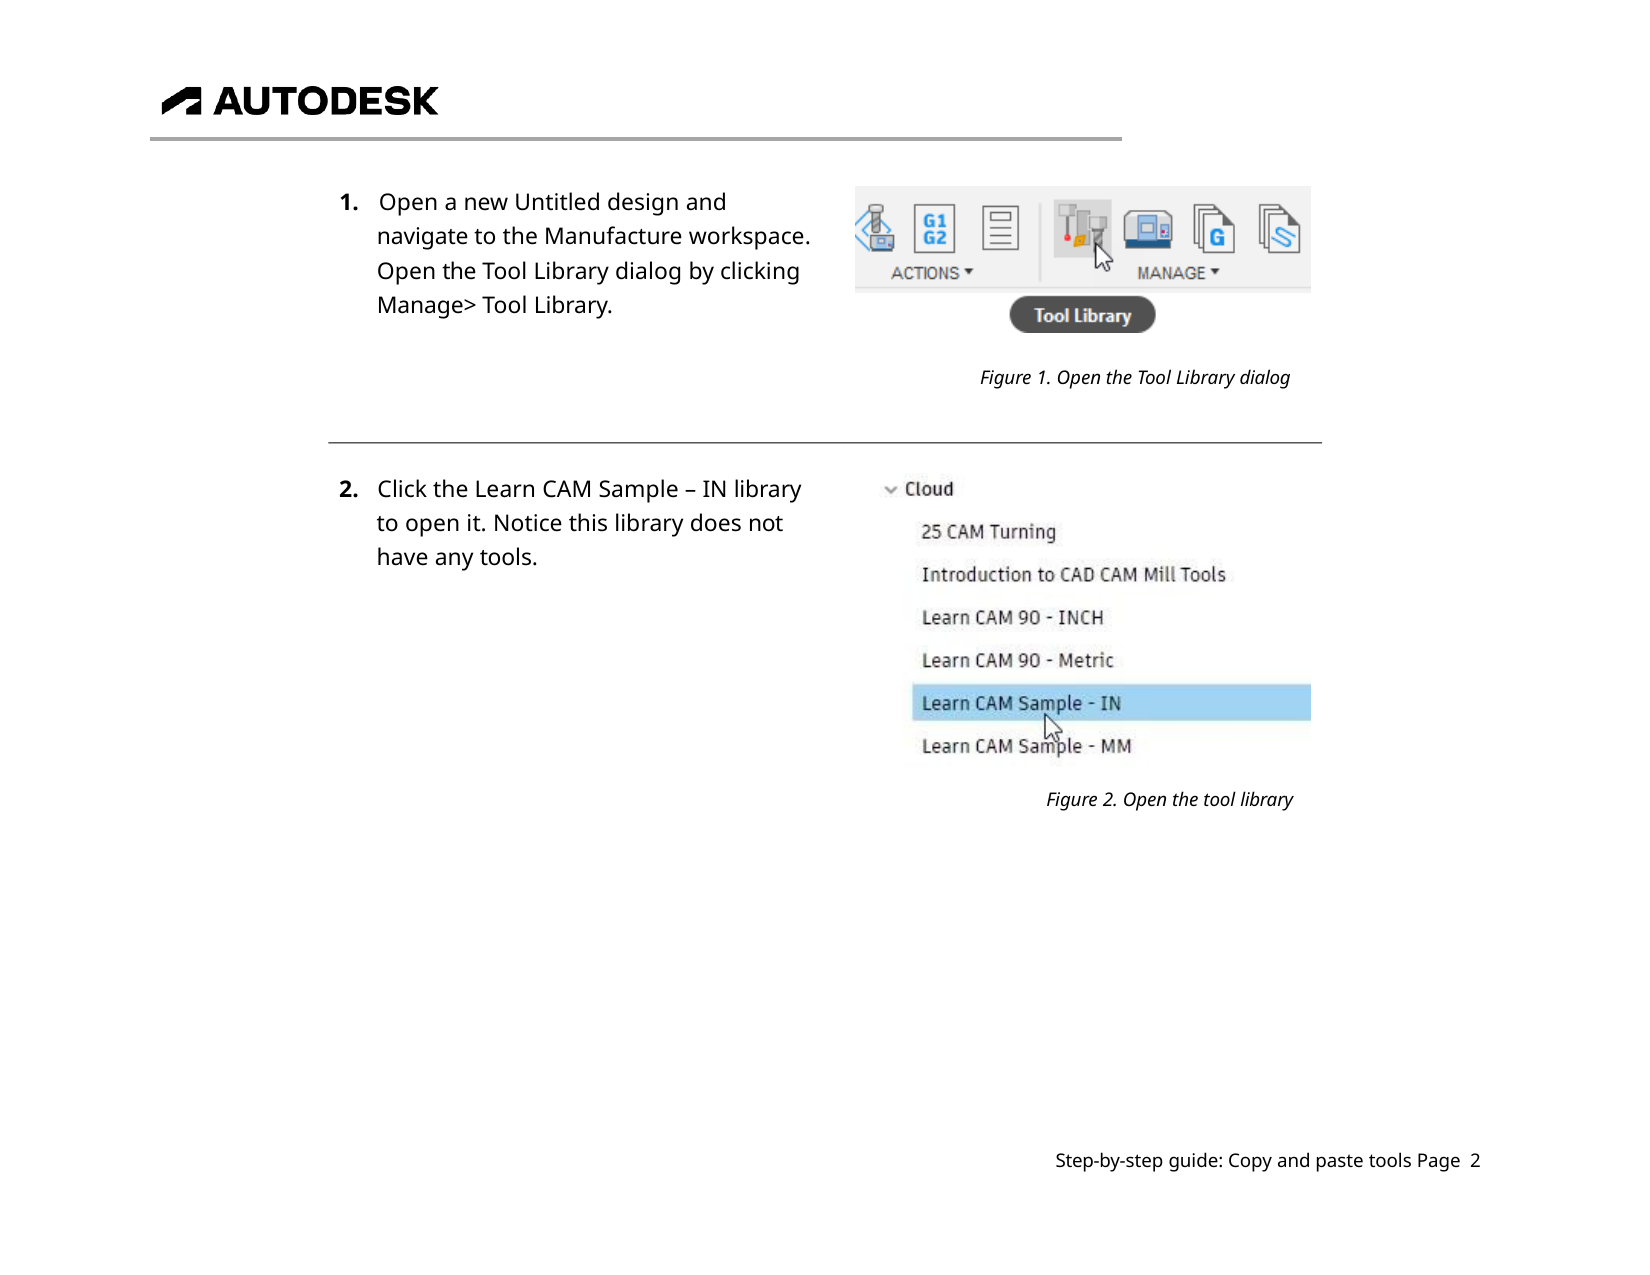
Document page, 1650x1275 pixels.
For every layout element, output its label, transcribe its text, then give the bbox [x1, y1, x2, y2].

text_box 1. Open a new Untitled design and navigate to the Manufacture workspace. Open the Tool Library dialog by clicking Manage> Tool Library. [337, 178, 825, 318]
picture [161, 86, 439, 115]
picture [879, 473, 1311, 768]
slide_number Step-by-step guide: Copy and paste tools Page 10 [1053, 1145, 1509, 1275]
text_box Figure 1. Open the Tool Library dialog [978, 364, 1313, 389]
text_box 2. Click the Learn CAM Sample – IN library to open it. Notice this library does not have any tools. [337, 465, 808, 571]
text_box Figure 2. Open the tool library [1044, 785, 1313, 810]
picture [854, 186, 1311, 333]
